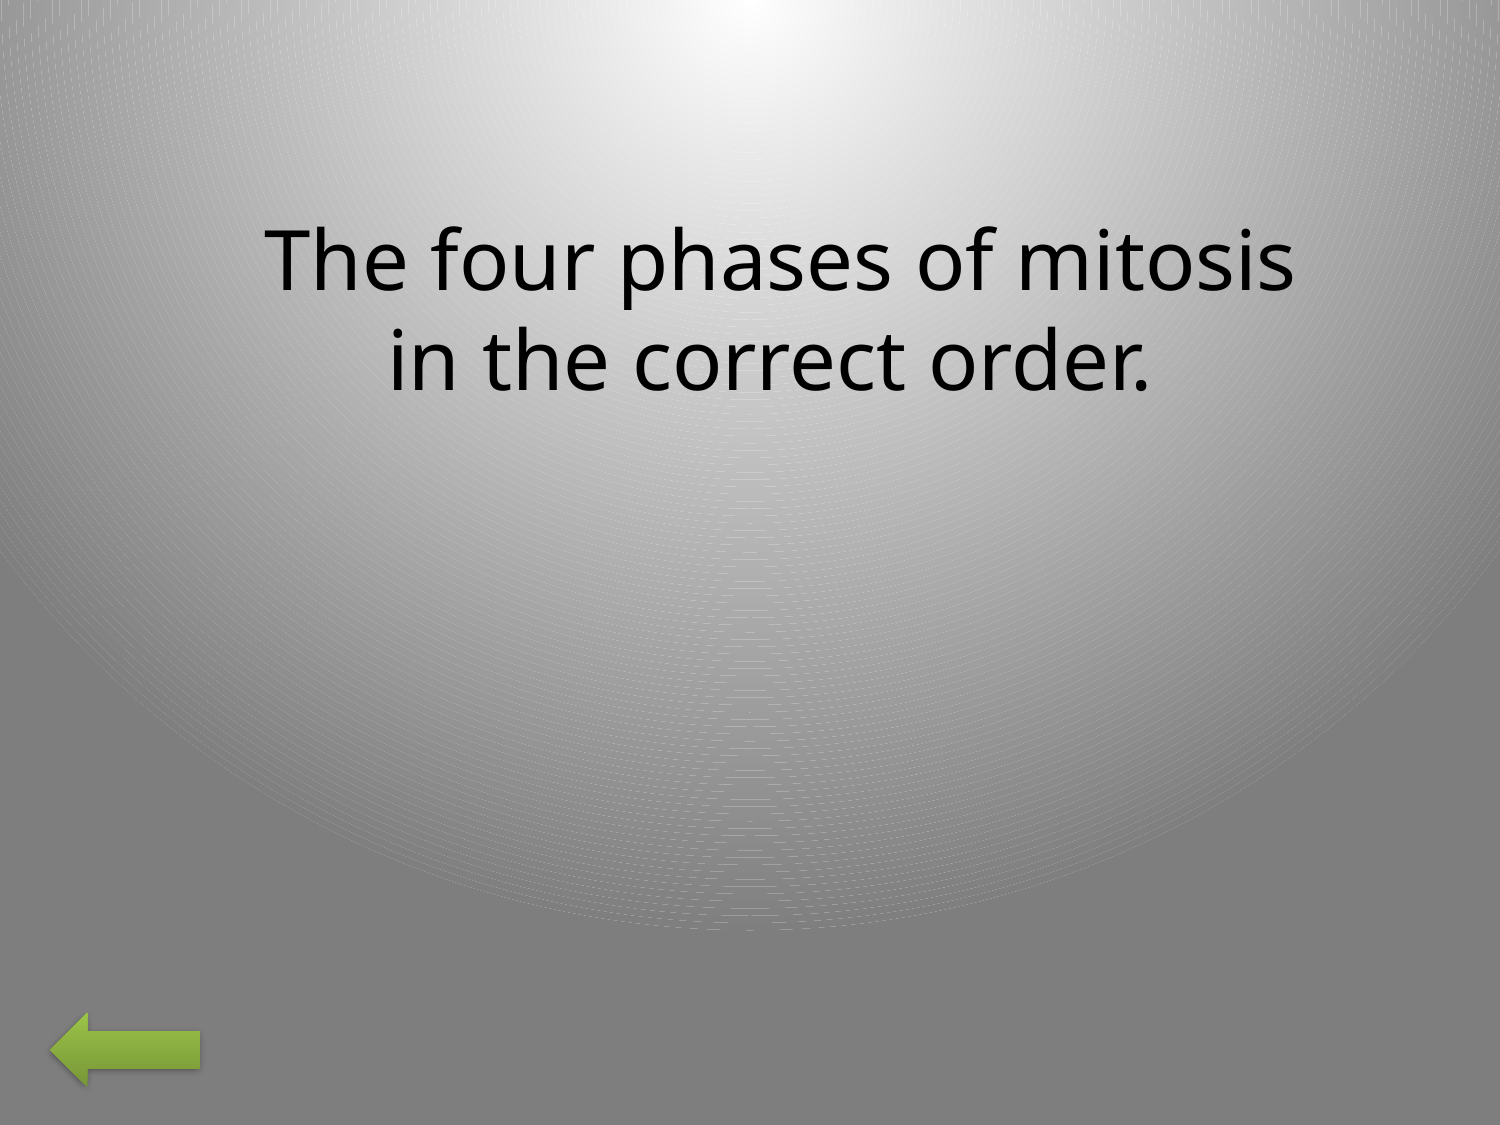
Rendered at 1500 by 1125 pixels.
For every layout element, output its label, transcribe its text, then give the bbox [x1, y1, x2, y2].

text_box [49, 1012, 200, 1088]
text_box The four phases of mitosis in the correct order. [224, 199, 1338, 415]
